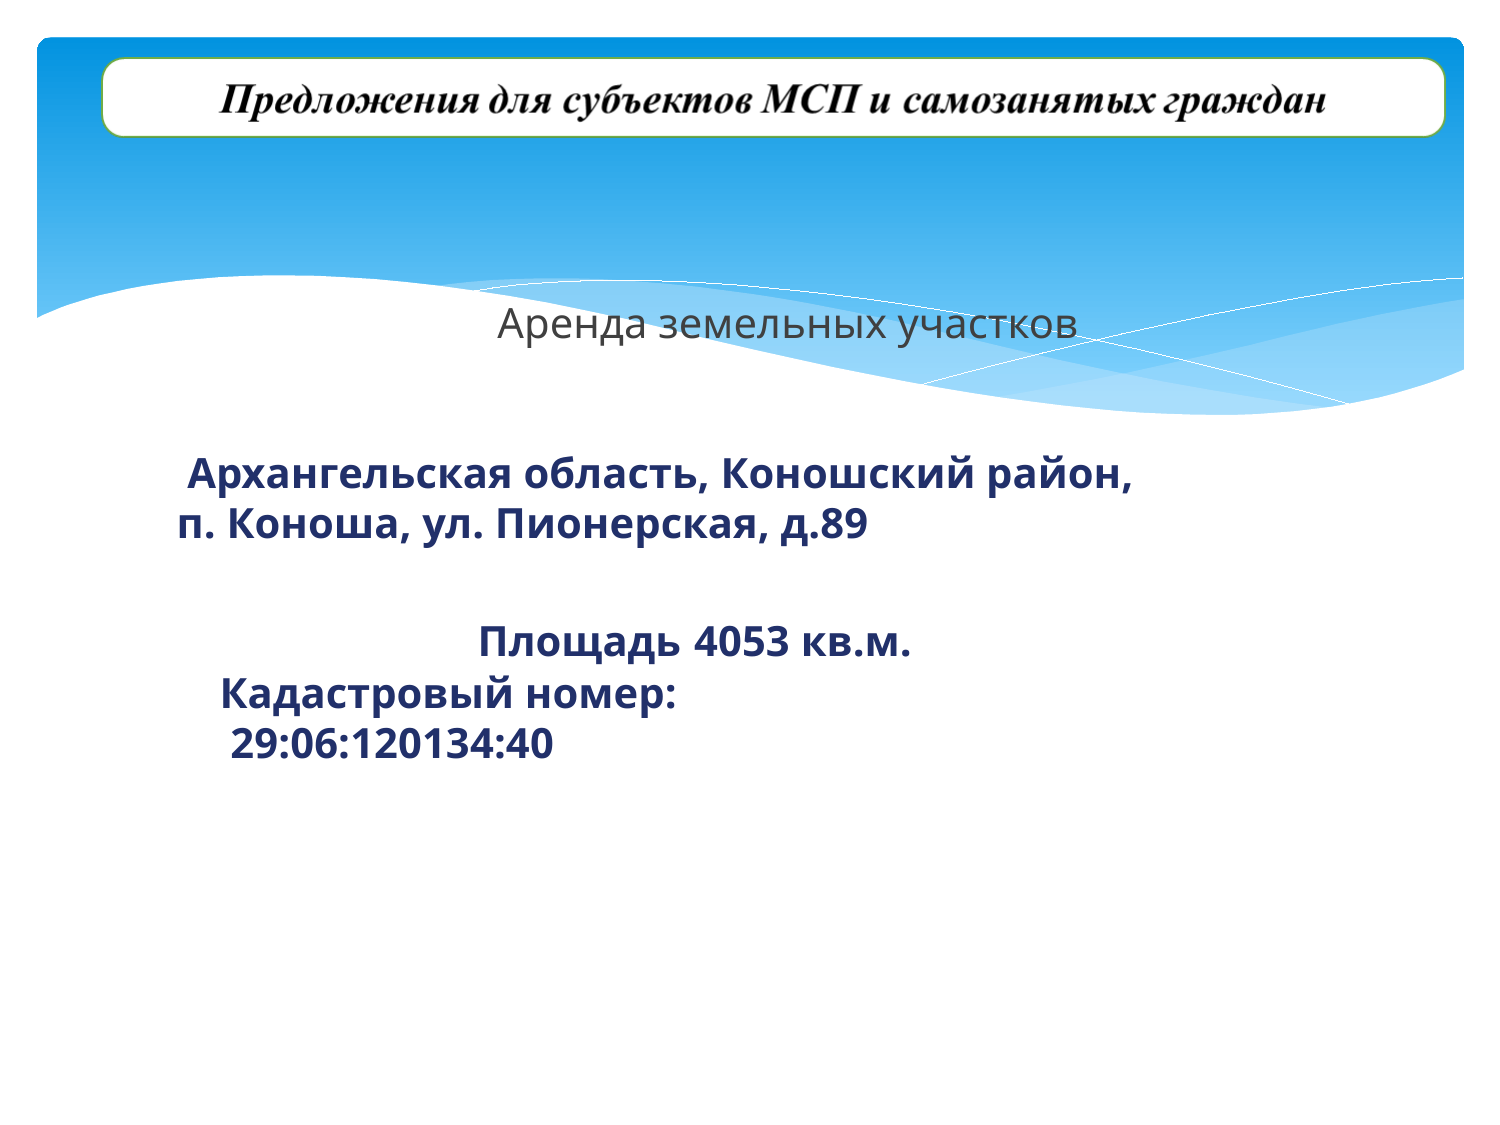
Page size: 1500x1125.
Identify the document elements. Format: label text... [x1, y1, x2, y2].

list Аренда земельных участков Архангельская область, Коношский район, п. Коноша, ул. Пионерская, д.89 Площадь 4053 кв.м. Кадастровый номер: 29:06:120134:40 [118, 239, 1428, 1016]
picture [100, 58, 1446, 148]
